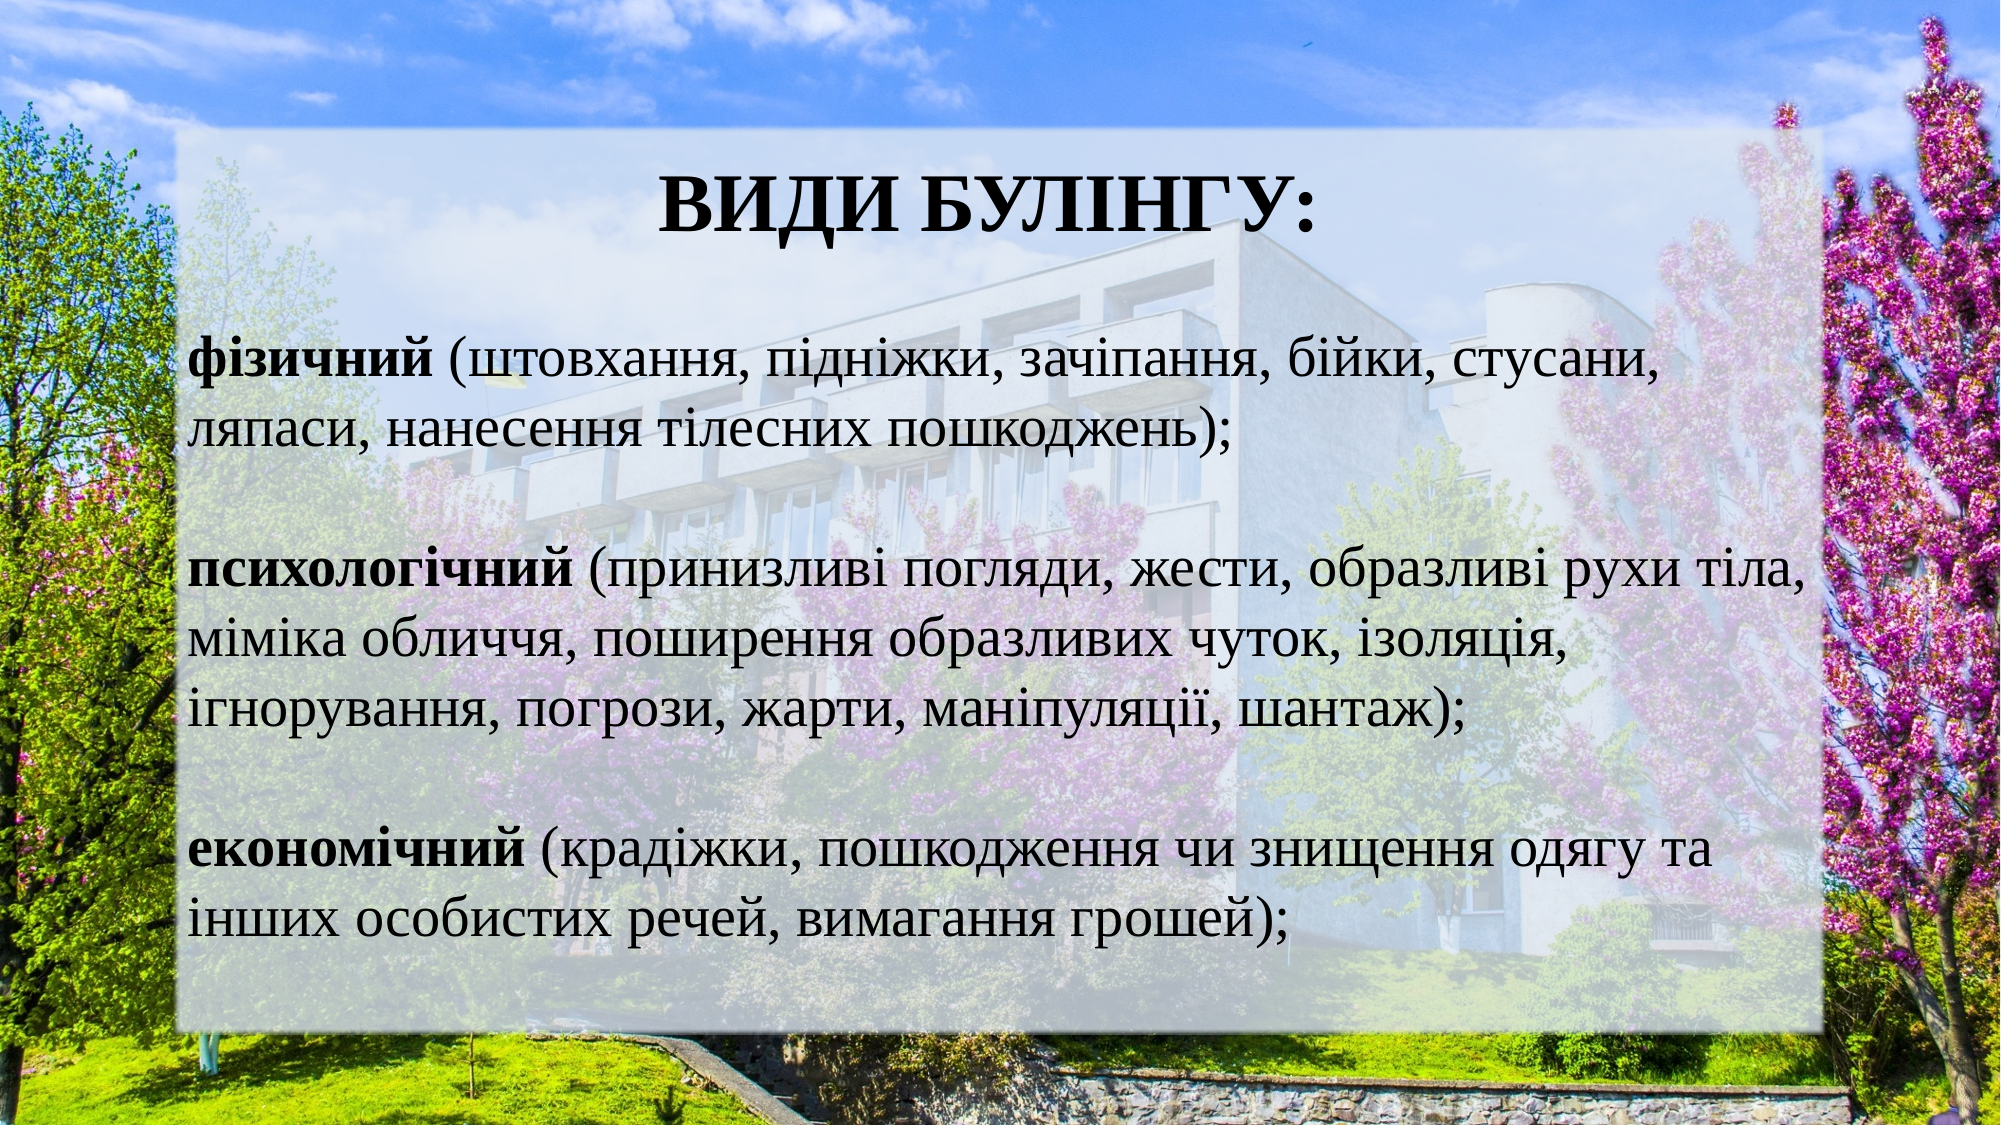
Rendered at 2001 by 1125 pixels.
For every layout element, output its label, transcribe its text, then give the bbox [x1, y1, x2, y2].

text_box ВИДИ БУЛІНГУ: фізичний (штовхання, підніжки, зачіпання, бійки, стусани, ляпаси, нанесення тілесних пошкоджень); психологічний (принизливі погляди, жести, образливі рухи тіла, міміка обличчя, поширення образливих чуток, ізоляція, ігнорування, погрози, жарти, маніпуляції, шантаж); економічний (крадіжки, пошкодження чи знищення одягу та інших особистих речей, вимагання грошей); [178, 130, 1823, 1032]
picture [0, 0, 2001, 1125]
